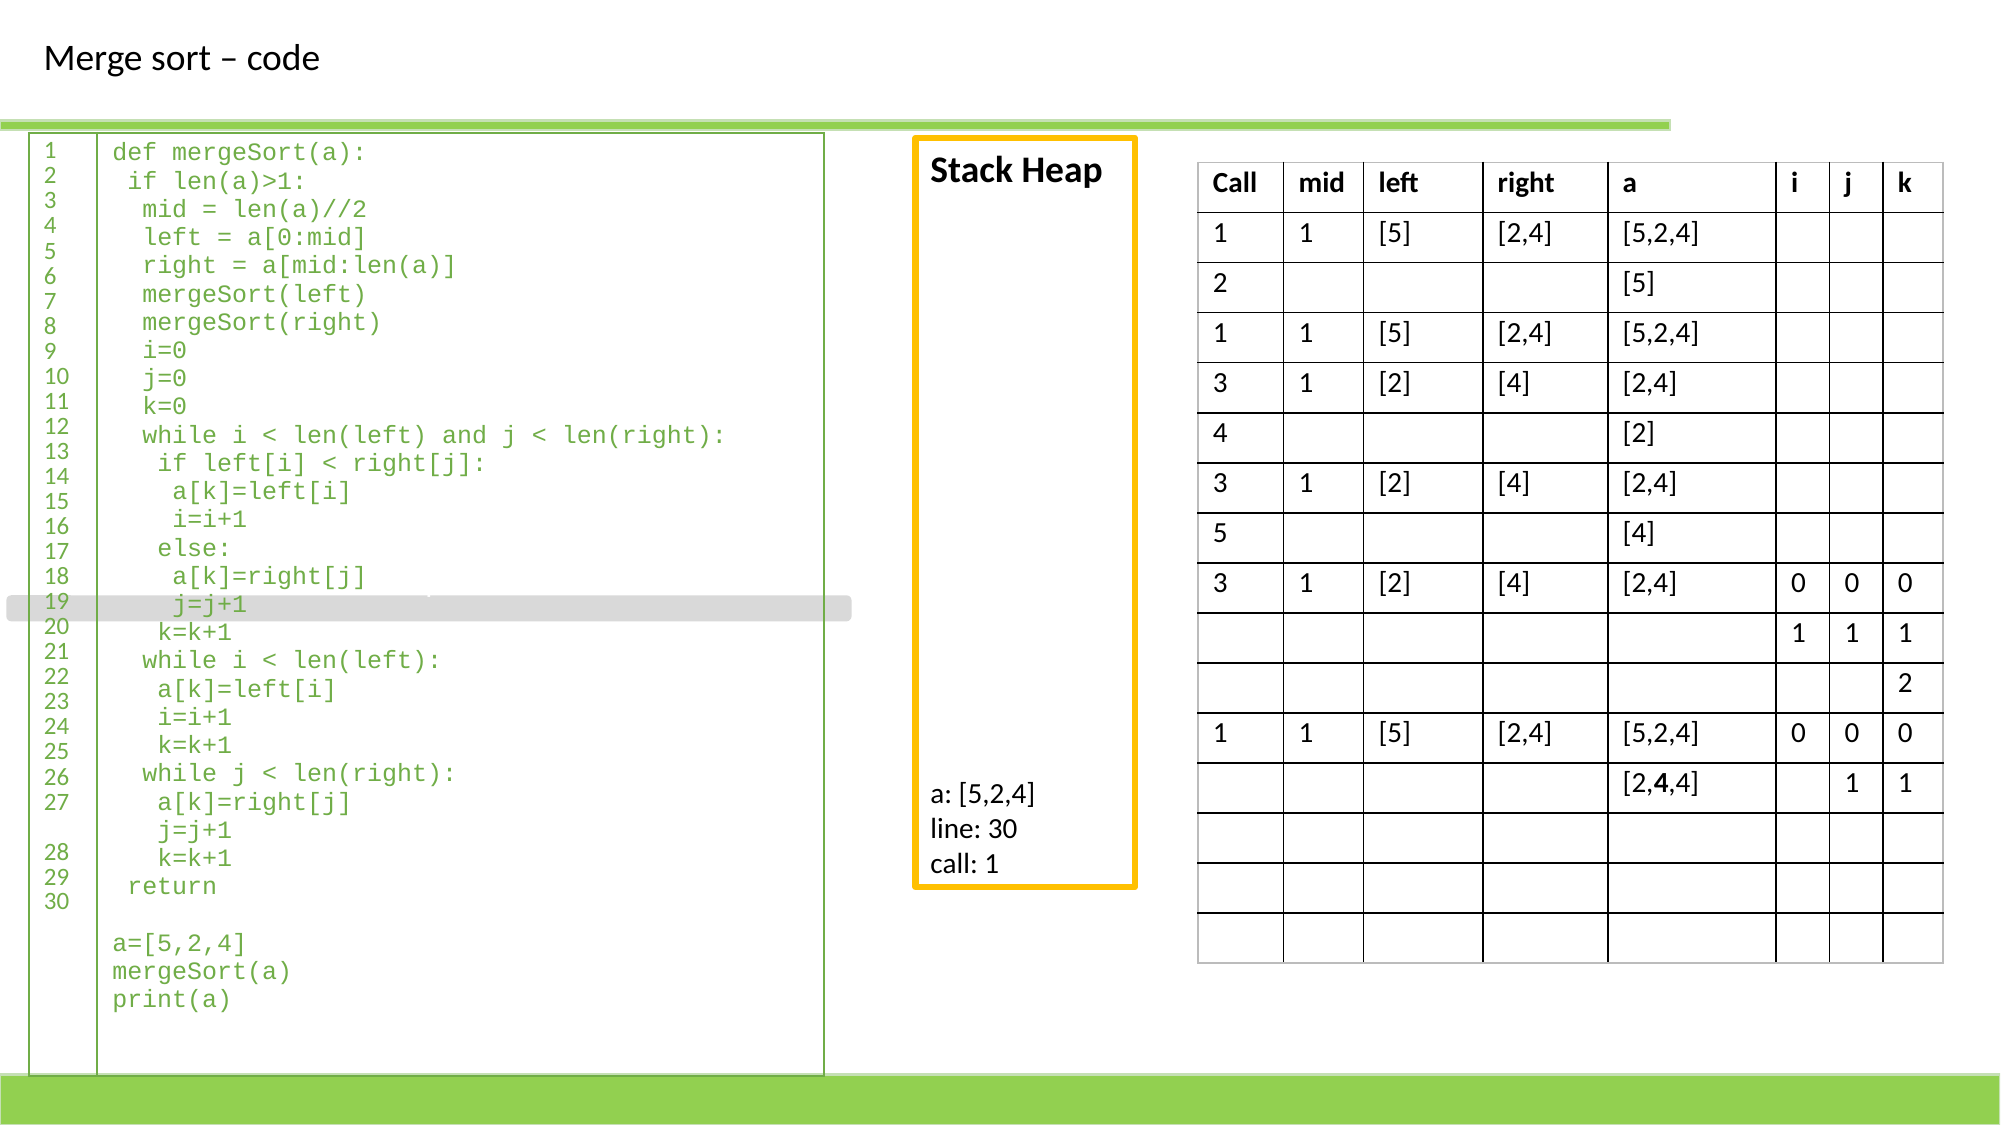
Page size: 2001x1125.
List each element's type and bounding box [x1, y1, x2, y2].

table_cell [1199, 764, 1283, 812]
table_cell [1484, 614, 1607, 662]
table_cell [1884, 614, 1942, 662]
table_cell [1284, 714, 1363, 762]
table_cell [1484, 363, 1607, 412]
table_cell [1830, 564, 1882, 612]
table_header [1830, 163, 1882, 212]
table_cell [1777, 814, 1829, 862]
table_cell [1830, 764, 1882, 812]
table_header [98, 134, 823, 1075]
table_cell [1284, 614, 1363, 662]
table_cell [1364, 664, 1482, 712]
text_box [915, 137, 1135, 888]
table_cell [1609, 914, 1775, 962]
table_cell [1777, 514, 1829, 562]
table_cell [1199, 263, 1283, 312]
table_cell [1777, 714, 1829, 762]
table_header [1364, 163, 1482, 212]
table_cell [1609, 614, 1775, 662]
table_cell [1830, 664, 1882, 712]
table_cell [1364, 914, 1482, 962]
table_header [1484, 163, 1607, 212]
table_header [30, 134, 96, 1075]
table_cell [1364, 764, 1482, 812]
table_cell [1830, 714, 1882, 762]
table_cell [1284, 514, 1363, 562]
table_cell [1199, 864, 1283, 912]
table_cell [1484, 714, 1607, 762]
table_cell [1830, 414, 1882, 462]
table_cell [1884, 914, 1942, 962]
table_cell [1484, 914, 1607, 962]
table_cell [1199, 464, 1283, 512]
table_cell [1484, 514, 1607, 562]
text_box [6, 595, 28, 622]
text_box [28, 25, 1072, 86]
table_cell [1830, 313, 1882, 362]
table_cell [1364, 864, 1482, 912]
table_cell [1884, 414, 1942, 462]
table_cell [1884, 313, 1942, 362]
table_cell [1777, 363, 1829, 412]
table_cell [1284, 864, 1363, 912]
table_cell [1284, 464, 1363, 512]
table_cell [1884, 764, 1942, 812]
table_cell [1777, 614, 1829, 662]
table_cell [1284, 564, 1363, 612]
table_cell [1830, 363, 1882, 412]
table_cell [1609, 764, 1775, 812]
table_cell [1484, 464, 1607, 512]
table_cell [1777, 313, 1829, 362]
table_cell [1830, 914, 1882, 962]
table_cell [1884, 864, 1942, 912]
table_cell [1364, 514, 1482, 562]
table_cell [1199, 714, 1283, 762]
table_cell [1609, 363, 1775, 412]
table_cell [1609, 564, 1775, 612]
table_cell [1609, 664, 1775, 712]
table_cell [1364, 213, 1482, 262]
table_header [1777, 163, 1829, 212]
table_cell [1777, 864, 1829, 912]
table_cell [1884, 814, 1942, 862]
table_cell [1609, 714, 1775, 762]
table_cell [1609, 814, 1775, 862]
table_cell [1199, 664, 1283, 712]
table_cell [1609, 514, 1775, 562]
table_cell [1199, 313, 1283, 362]
table_header [1284, 163, 1363, 212]
table_cell [1484, 313, 1607, 362]
table_cell [1830, 464, 1882, 512]
table_cell [1484, 263, 1607, 312]
table_cell [1484, 864, 1607, 912]
table_cell [1199, 564, 1283, 612]
table_cell [1284, 914, 1363, 962]
text_box [825, 595, 852, 622]
table_cell [1884, 564, 1942, 612]
table_cell [1364, 814, 1482, 862]
table_cell [1884, 514, 1942, 562]
table_cell [1609, 464, 1775, 512]
table_cell [1609, 864, 1775, 912]
table_cell [1609, 263, 1775, 312]
table_cell [1199, 514, 1283, 562]
table_cell [1609, 313, 1775, 362]
table_cell [1364, 564, 1482, 612]
table_cell [1199, 363, 1283, 412]
table_cell [1830, 614, 1882, 662]
table_cell [1609, 414, 1775, 462]
table_cell [1364, 614, 1482, 662]
table_cell [1199, 414, 1283, 462]
table_cell [1777, 464, 1829, 512]
table_cell [1364, 263, 1482, 312]
table_cell [1364, 414, 1482, 462]
table_cell [1199, 213, 1283, 262]
table_cell [1284, 664, 1363, 712]
table_header [1199, 163, 1283, 212]
table_cell [1777, 263, 1829, 312]
table_cell [1284, 814, 1363, 862]
table_cell [1830, 814, 1882, 862]
table_cell [1609, 213, 1775, 262]
table_cell [1884, 464, 1942, 512]
table_cell [1284, 213, 1363, 262]
table_cell [1884, 213, 1942, 262]
table_cell [1777, 764, 1829, 812]
table_cell [1284, 414, 1363, 462]
table_cell [1830, 213, 1882, 262]
table_cell [1884, 363, 1942, 412]
table_cell [1777, 414, 1829, 462]
table_cell [1484, 764, 1607, 812]
table_cell [1364, 313, 1482, 362]
table_cell [1484, 564, 1607, 612]
table_cell [1884, 714, 1942, 762]
table_cell [1777, 914, 1829, 962]
table_cell [1364, 363, 1482, 412]
table_cell [1884, 664, 1942, 712]
table_cell [1884, 263, 1942, 312]
table_cell [1830, 514, 1882, 562]
table_cell [1484, 213, 1607, 262]
table_cell [1830, 263, 1882, 312]
table_cell [1484, 664, 1607, 712]
table_cell [1777, 213, 1829, 262]
table_cell [1777, 564, 1829, 612]
table_cell [1284, 263, 1363, 312]
table_cell [1284, 363, 1363, 412]
table_cell [1284, 313, 1363, 362]
table_header [1609, 163, 1775, 212]
table_header [1884, 163, 1942, 212]
table_cell [1484, 414, 1607, 462]
table_cell [1830, 864, 1882, 912]
table_cell [1364, 714, 1482, 762]
table_cell [1777, 664, 1829, 712]
table_cell [1199, 914, 1283, 962]
table_cell [1199, 614, 1283, 662]
table_cell [1484, 814, 1607, 862]
table_cell [1199, 814, 1283, 862]
table_cell [1284, 764, 1363, 812]
table_cell [1364, 464, 1482, 512]
